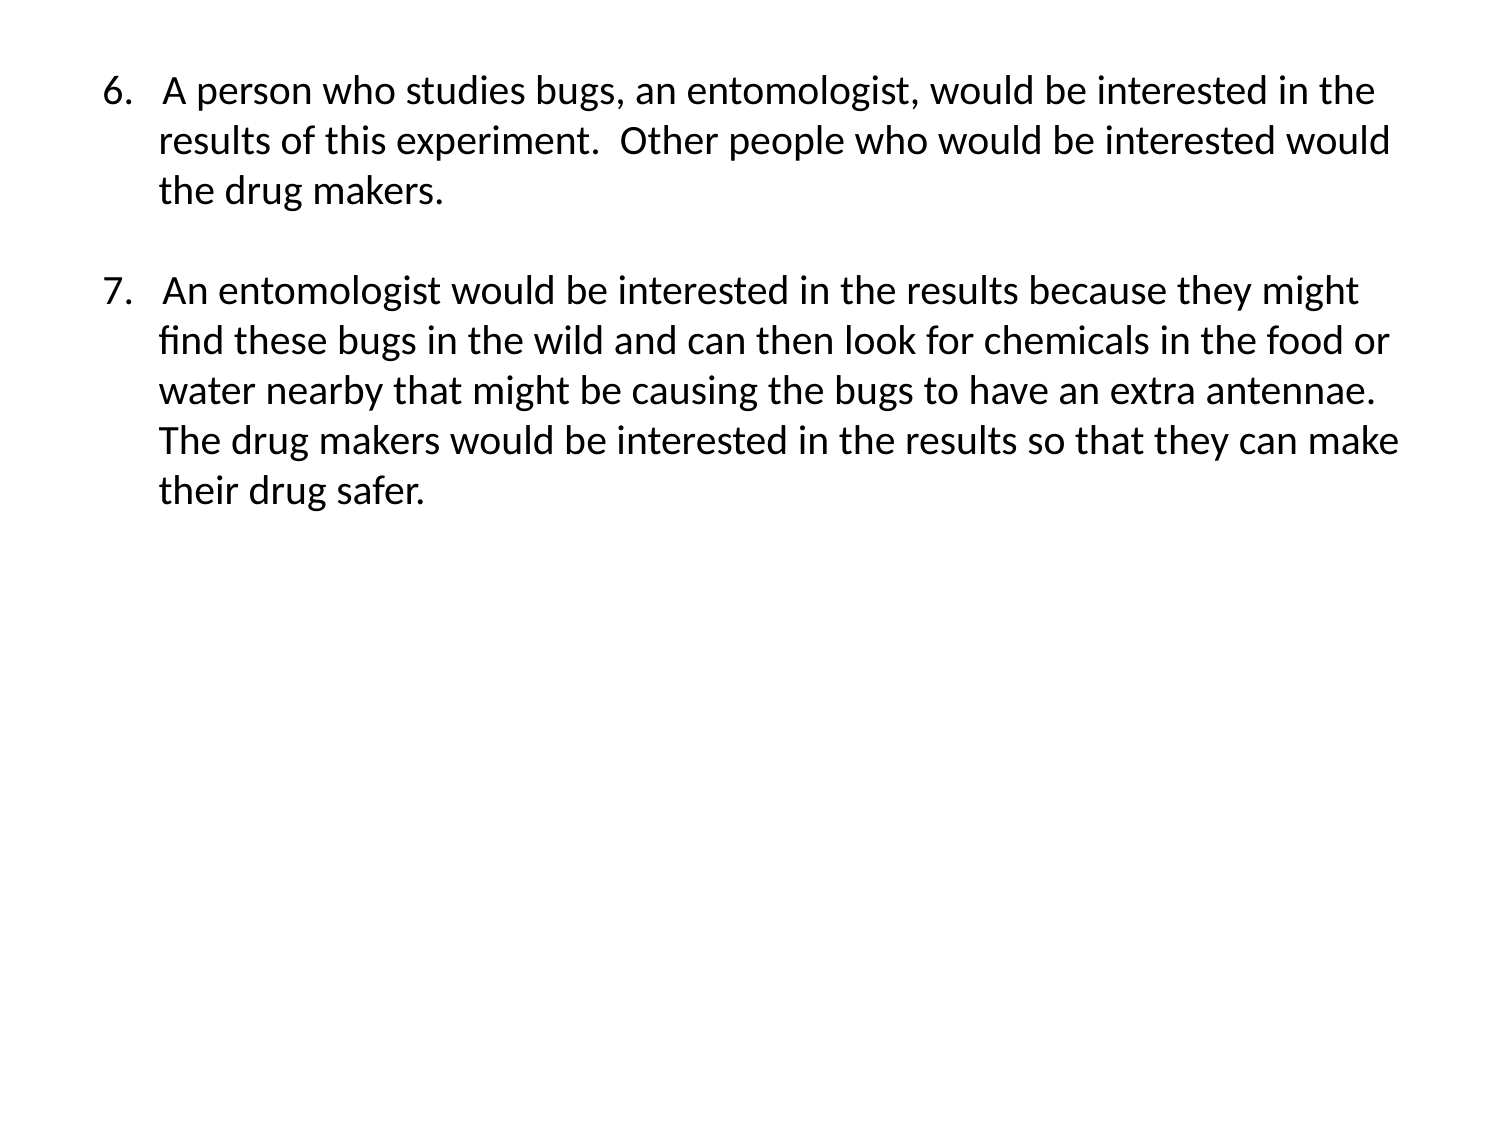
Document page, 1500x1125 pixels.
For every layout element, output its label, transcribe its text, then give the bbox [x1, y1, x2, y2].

text_box 6. A person who studies bugs, an entomologist, would be interested in the results of this experiment. Other people who would be interested would the drug makers. 7. An entomologist would be interested in the results because they might find these bugs in the wild and can then look for chemicals in the food or water nearby that might be causing the bugs to have an extra antennae. The drug makers would be interested in the results so that they can make their drug safer. [87, 55, 1425, 521]
